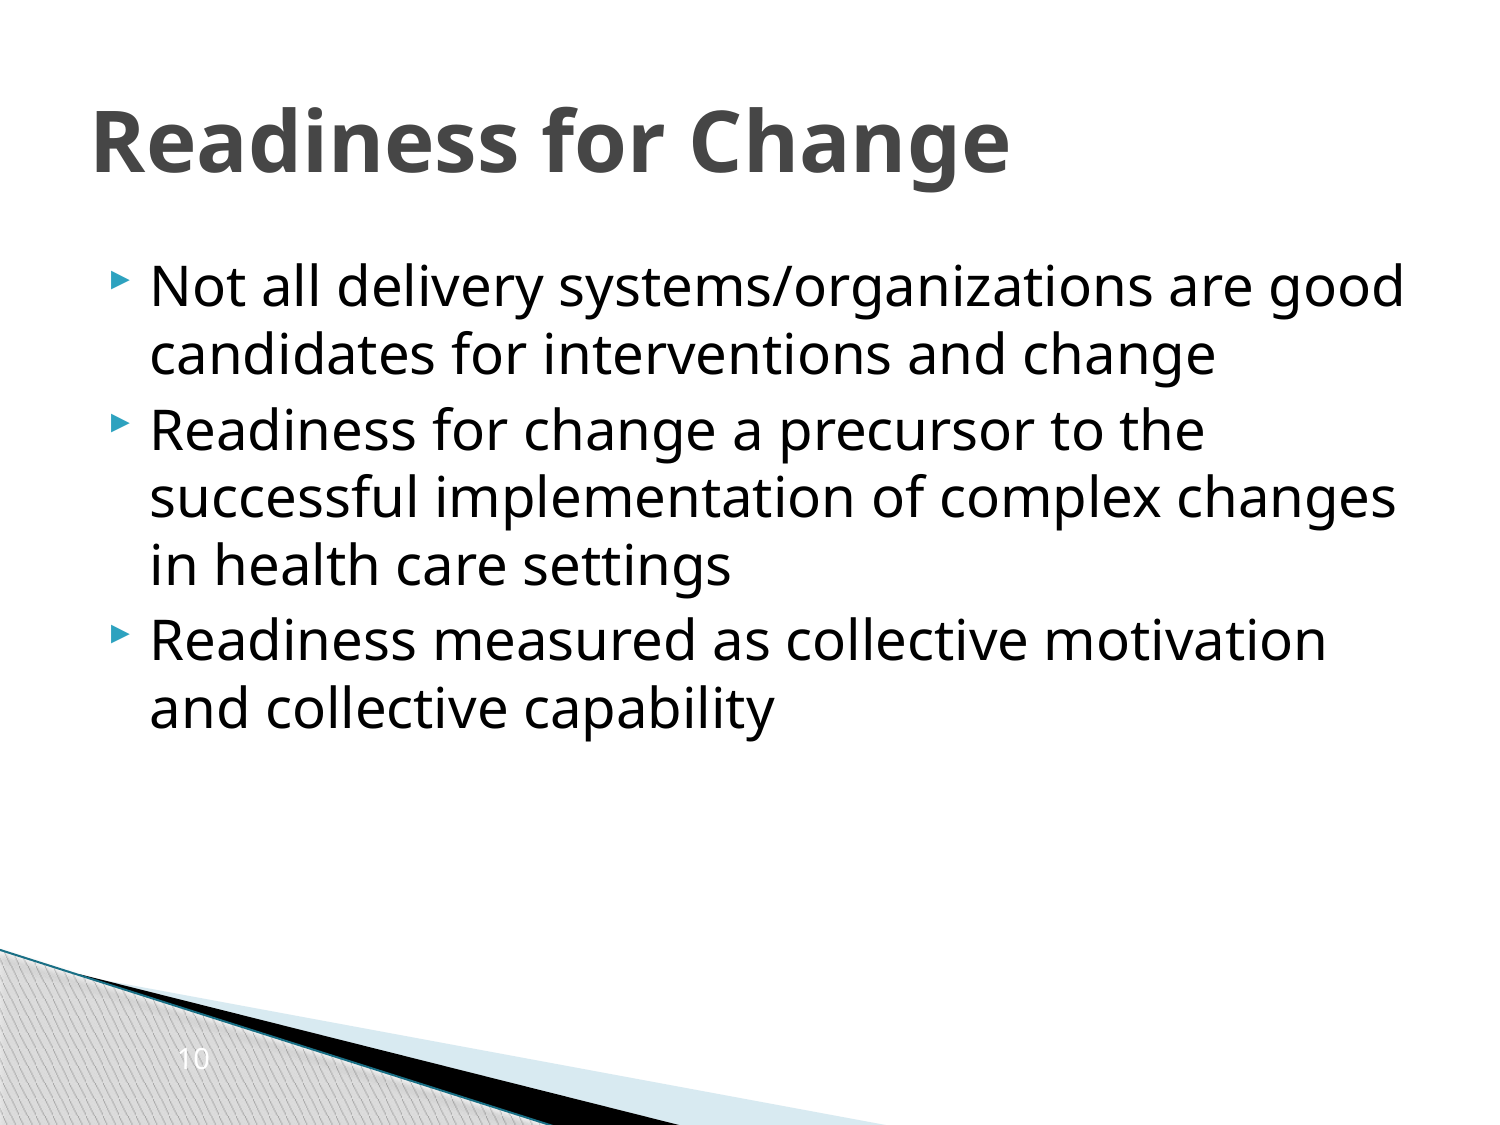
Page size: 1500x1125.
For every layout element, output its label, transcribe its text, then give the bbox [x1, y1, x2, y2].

title Readiness for Change [75, 45, 1425, 233]
list Not all delivery systems/organizations are good candidates for interventions and change Readiness for change a precursor to the successful implementation of complex changes in health care settings Readiness measured as collective motivation and collective capability [74, 242, 1426, 986]
slide_number 10 [75, 1009, 225, 1088]
